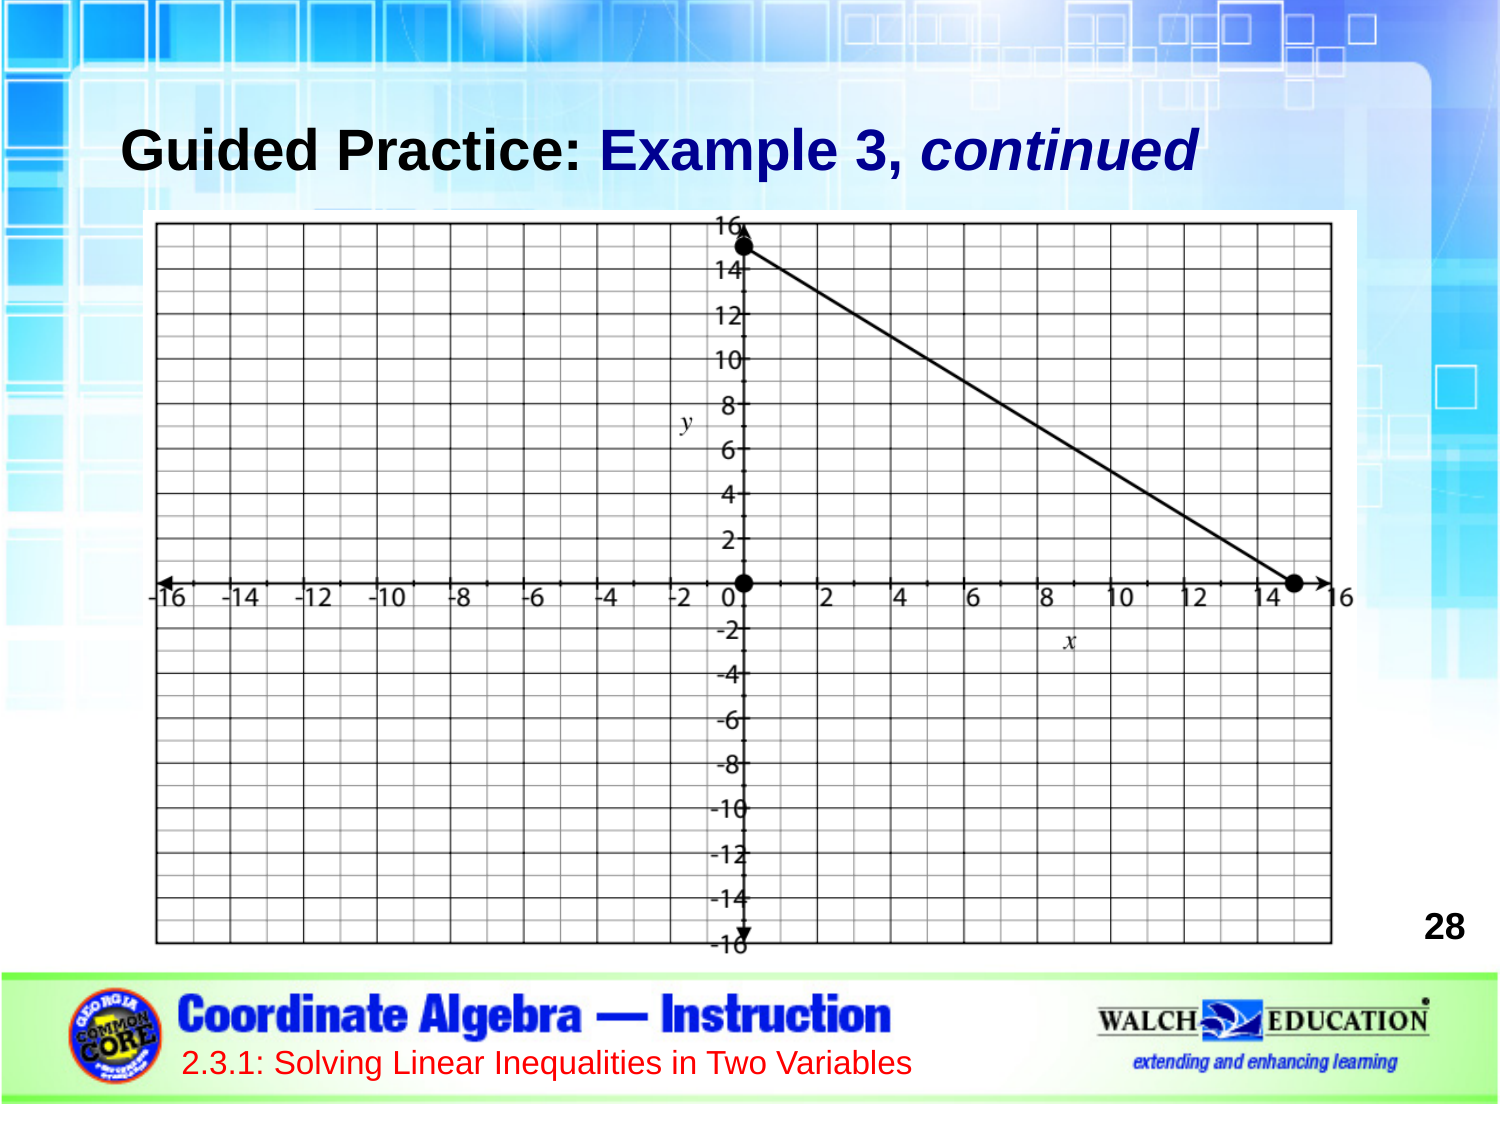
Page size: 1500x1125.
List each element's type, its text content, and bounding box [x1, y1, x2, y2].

subtitle Guided Practice: Example 3, continued [105, 105, 1394, 925]
list 2.3.1: Solving Linear Inequalities in Two Variables [166, 1033, 1074, 1078]
slide_number 28 [1363, 901, 1481, 949]
picture [1, 0, 1500, 1104]
